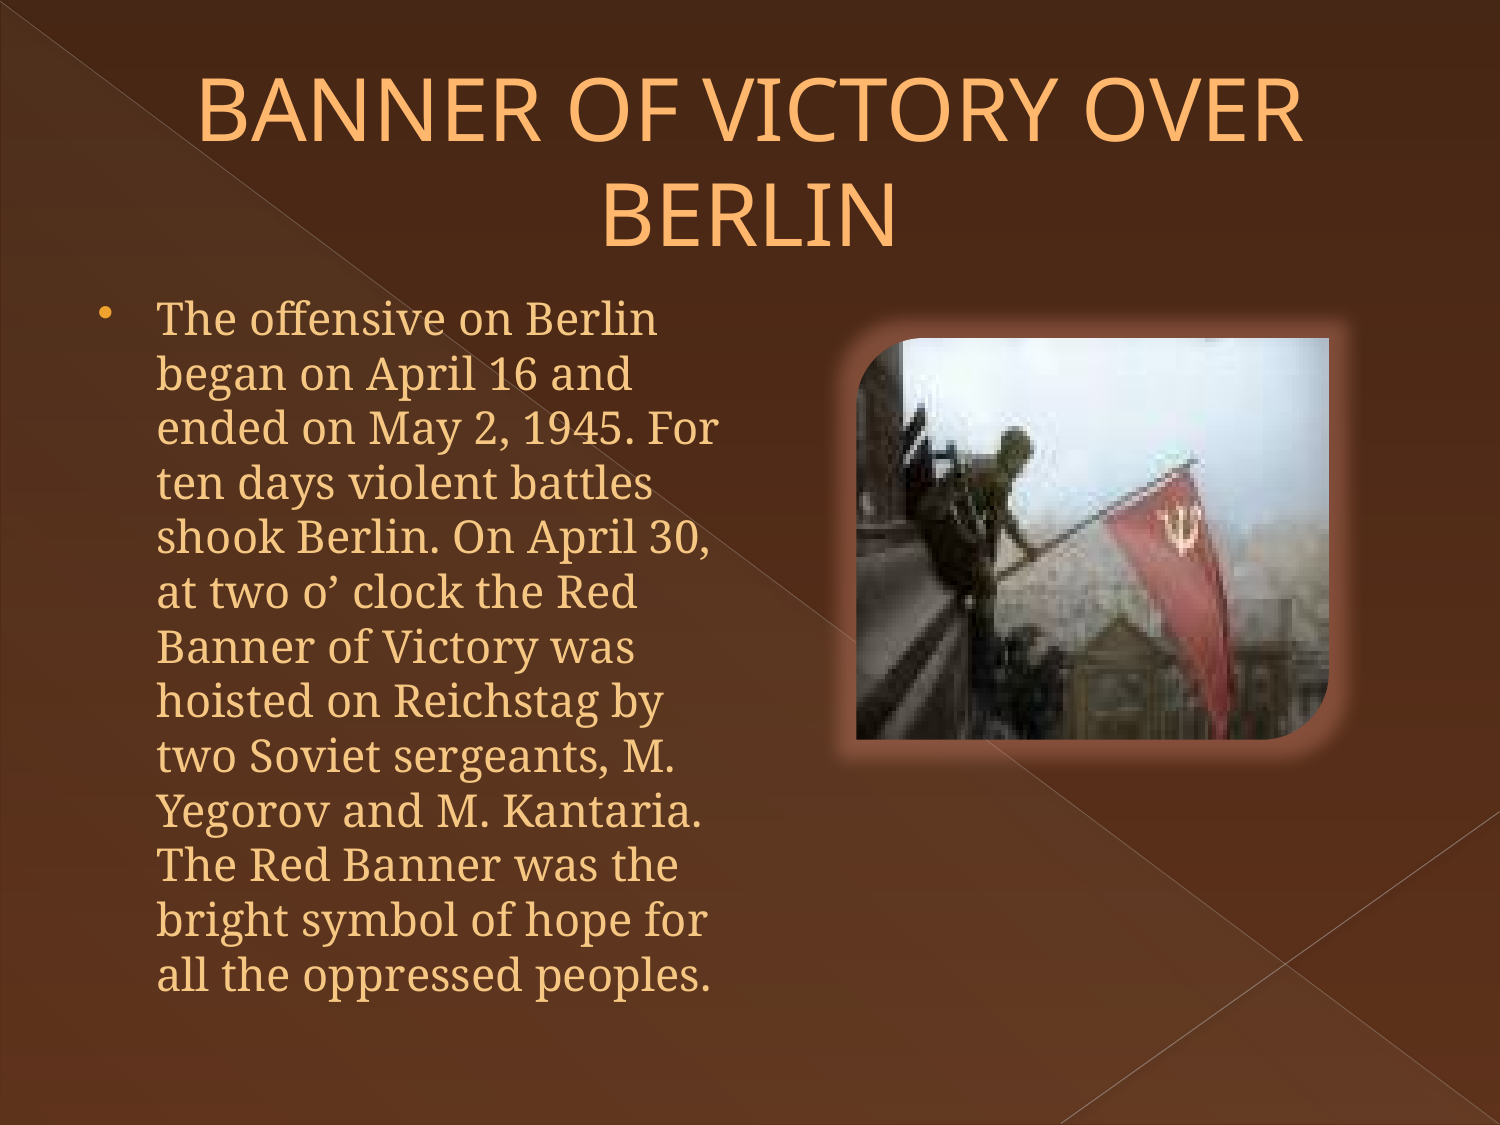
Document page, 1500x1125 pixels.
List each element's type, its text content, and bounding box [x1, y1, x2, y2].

title BANNER OF VICTORY OVER BERLIN [75, 43, 1425, 274]
list The offensive on Berlin began on April 16 and ended on May 2, 1945. For ten days violent battles shook Berlin. On April 30, at two o’ clock the Red Banner of Victory was hoisted on Reichstag by two Soviet sergeants, M. Yegorov and M. Kantaria. The Red Banner was the bright symbol of hope for all the oppressed peoples. [75, 282, 738, 1025]
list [855, 337, 1330, 741]
